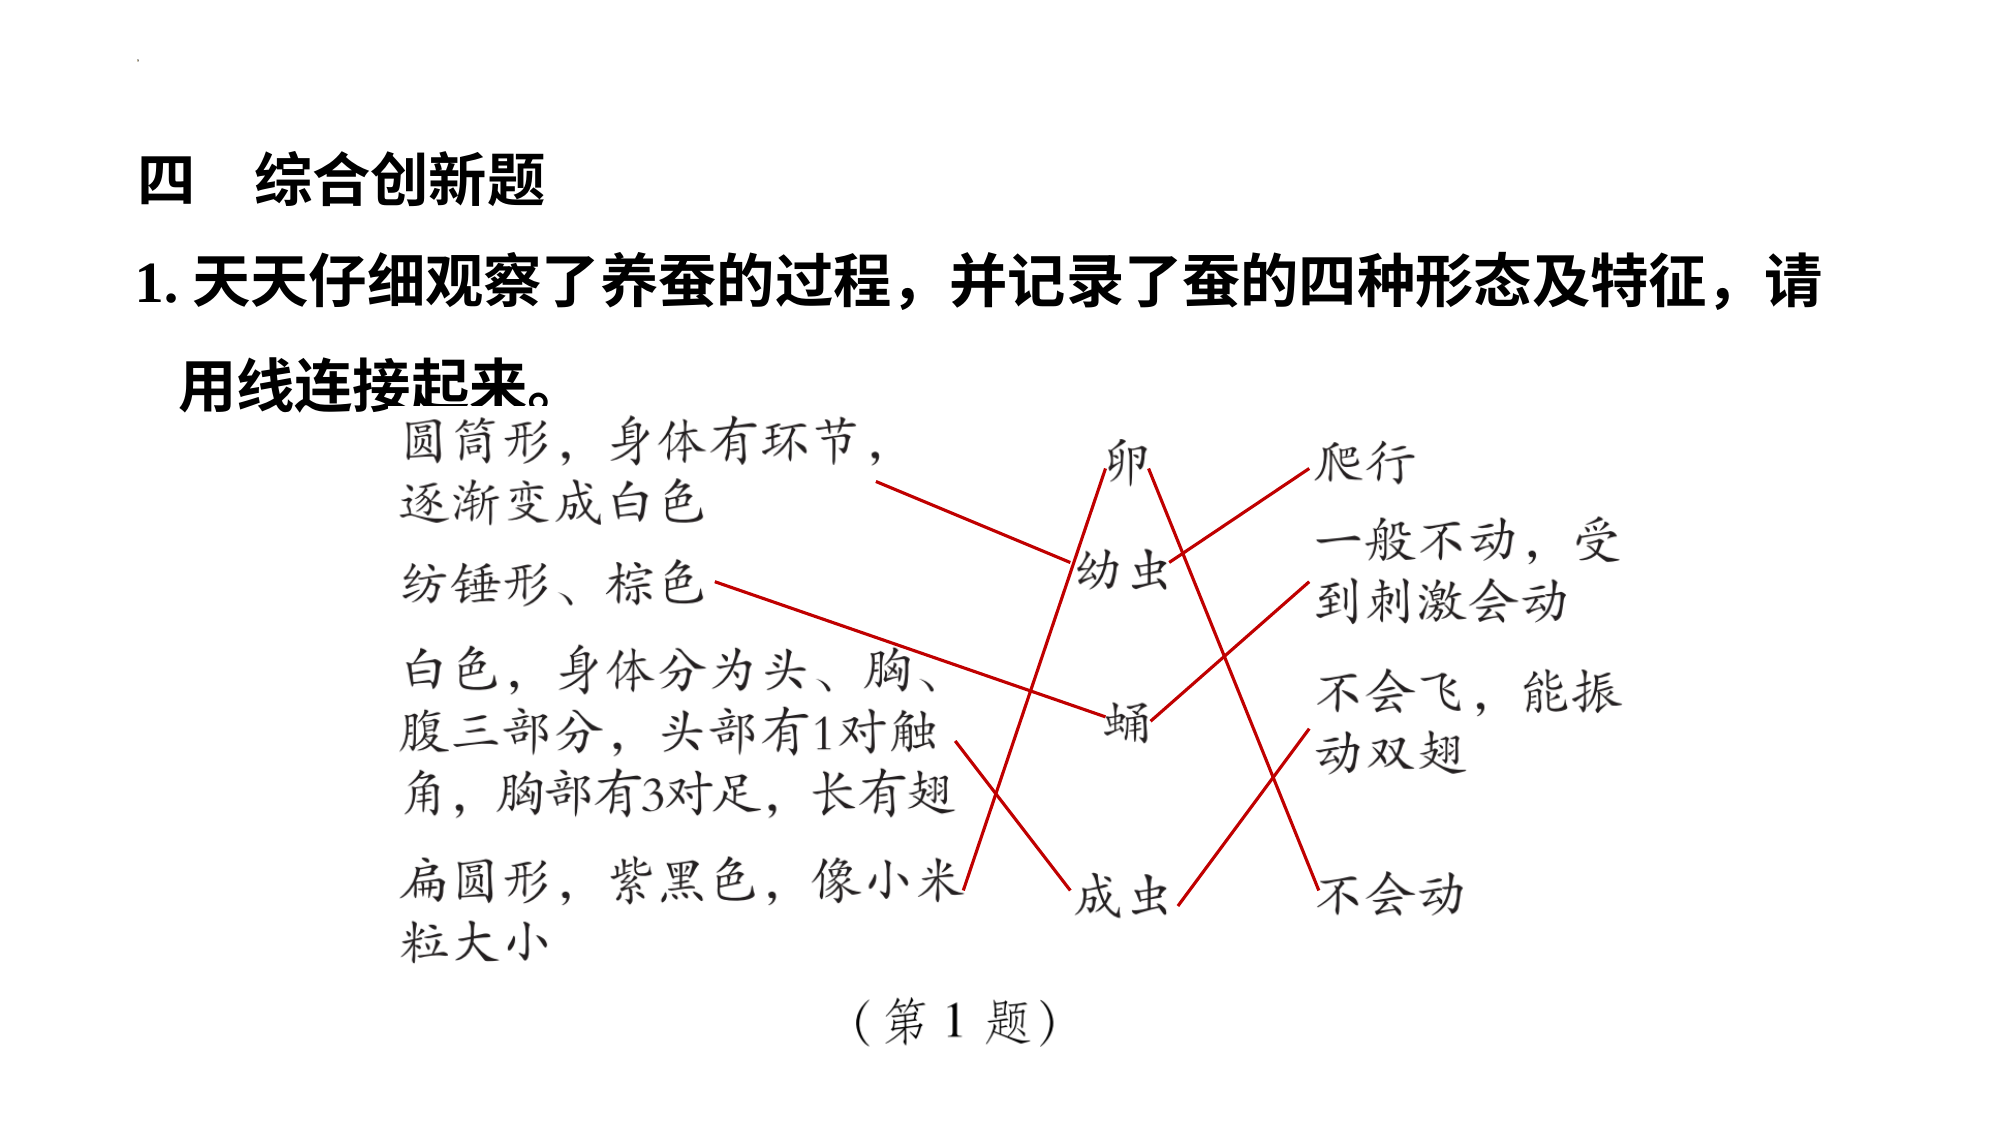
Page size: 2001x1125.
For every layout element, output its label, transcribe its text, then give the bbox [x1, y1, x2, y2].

text_box 1.天天仔细观察了养蚕的过程，并记录了蚕的四种形态及特征，请用线连接起来。 [134, 209, 1840, 420]
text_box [875, 481, 963, 563]
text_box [955, 740, 963, 891]
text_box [963, 468, 1106, 891]
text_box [1177, 891, 1310, 906]
text_box 四 综合创新题 [137, 108, 546, 209]
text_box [714, 581, 963, 717]
picture [388, 406, 1627, 1055]
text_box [1148, 468, 1319, 891]
